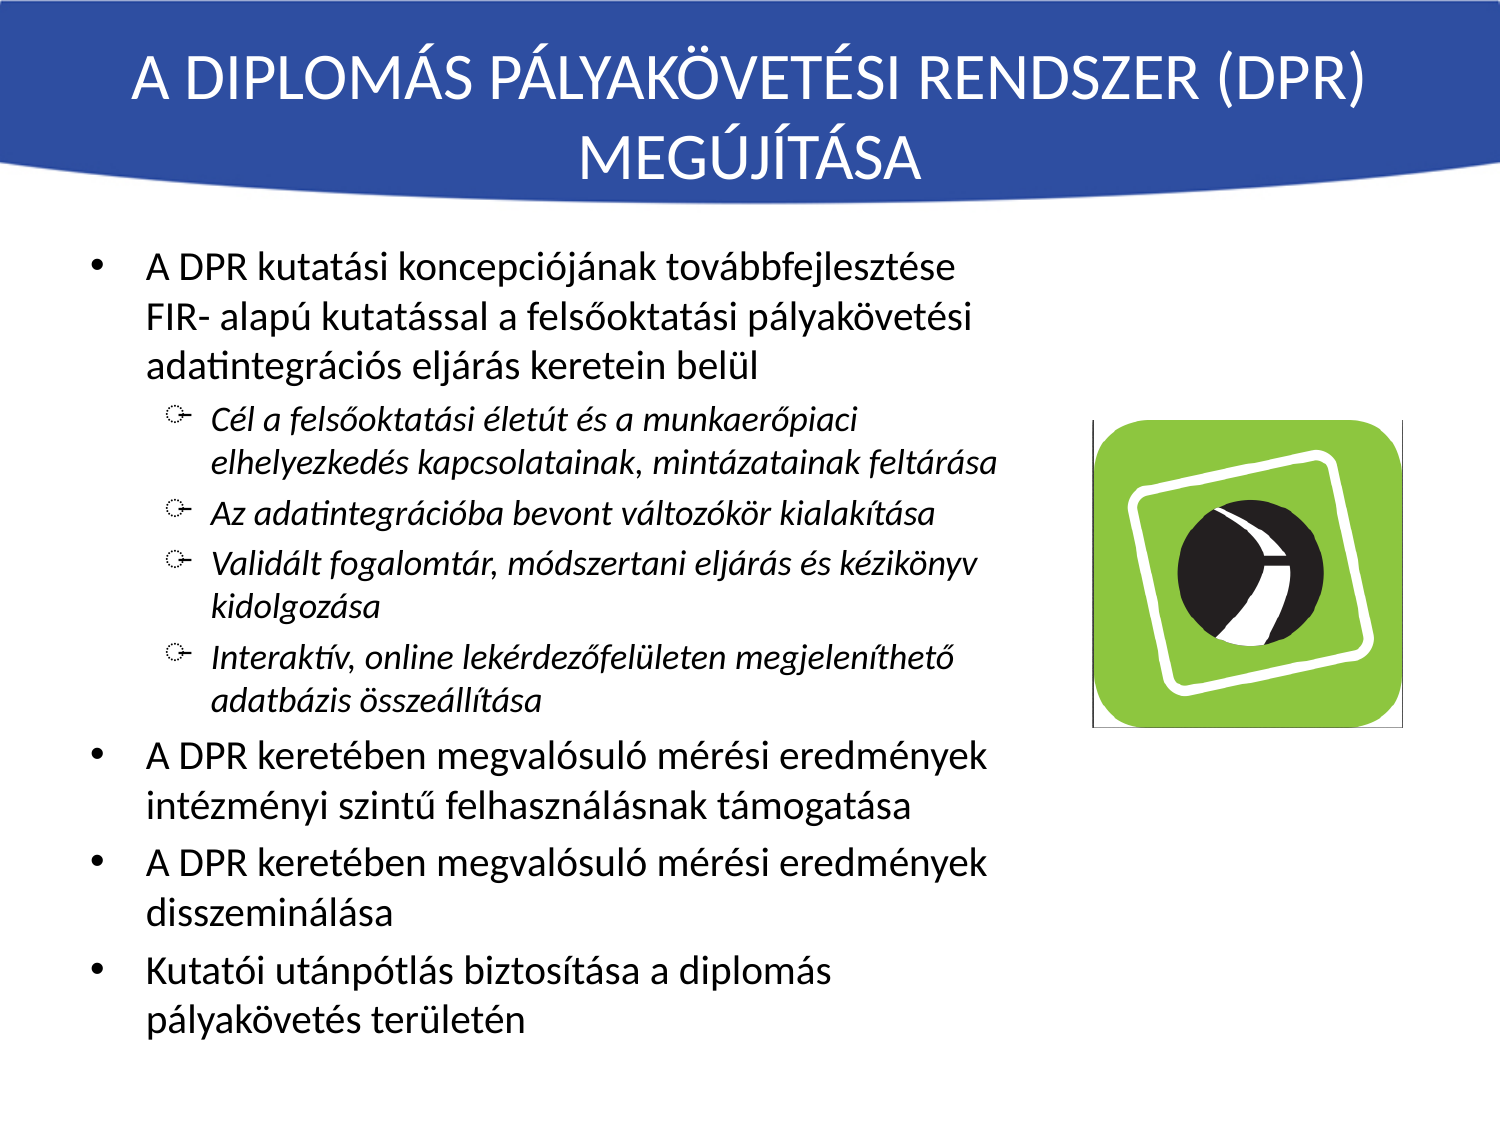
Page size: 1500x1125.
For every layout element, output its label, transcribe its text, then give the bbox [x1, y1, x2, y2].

picture [0, 0, 1500, 1125]
title A DIPLOMÁS PÁLYAKÖVETÉSI RENDSZER (DPR) MEGÚJÍTÁSA [75, 19, 1425, 207]
list A DPR kutatási koncepciójának továbbfejlesztése FIR- alapú kutatással a felsőoktatási pályakövetési adatintegrációs eljárás keretein belül Cél a felsőoktatási életút és a munkaerőpiaci elhelyezkedés kapcsolatainak, mintázatainak feltárása Az adatintegrációba bevont változókör kialakítása Validált fogalomtár, módszertani eljárás és kézikönyv kidolgozása Interaktív, online lekérdezőfelületen megjeleníthető adatbázis összeállítása A DPR keretében megvalósuló mérési eredmények intézményi szintű felhasználásnak támogatása A DPR keretében megvalósuló mérési eredmények disszeminálása Kutatói utánpótlás biztosítása a diplomás pályakövetés területén [75, 231, 1022, 1071]
